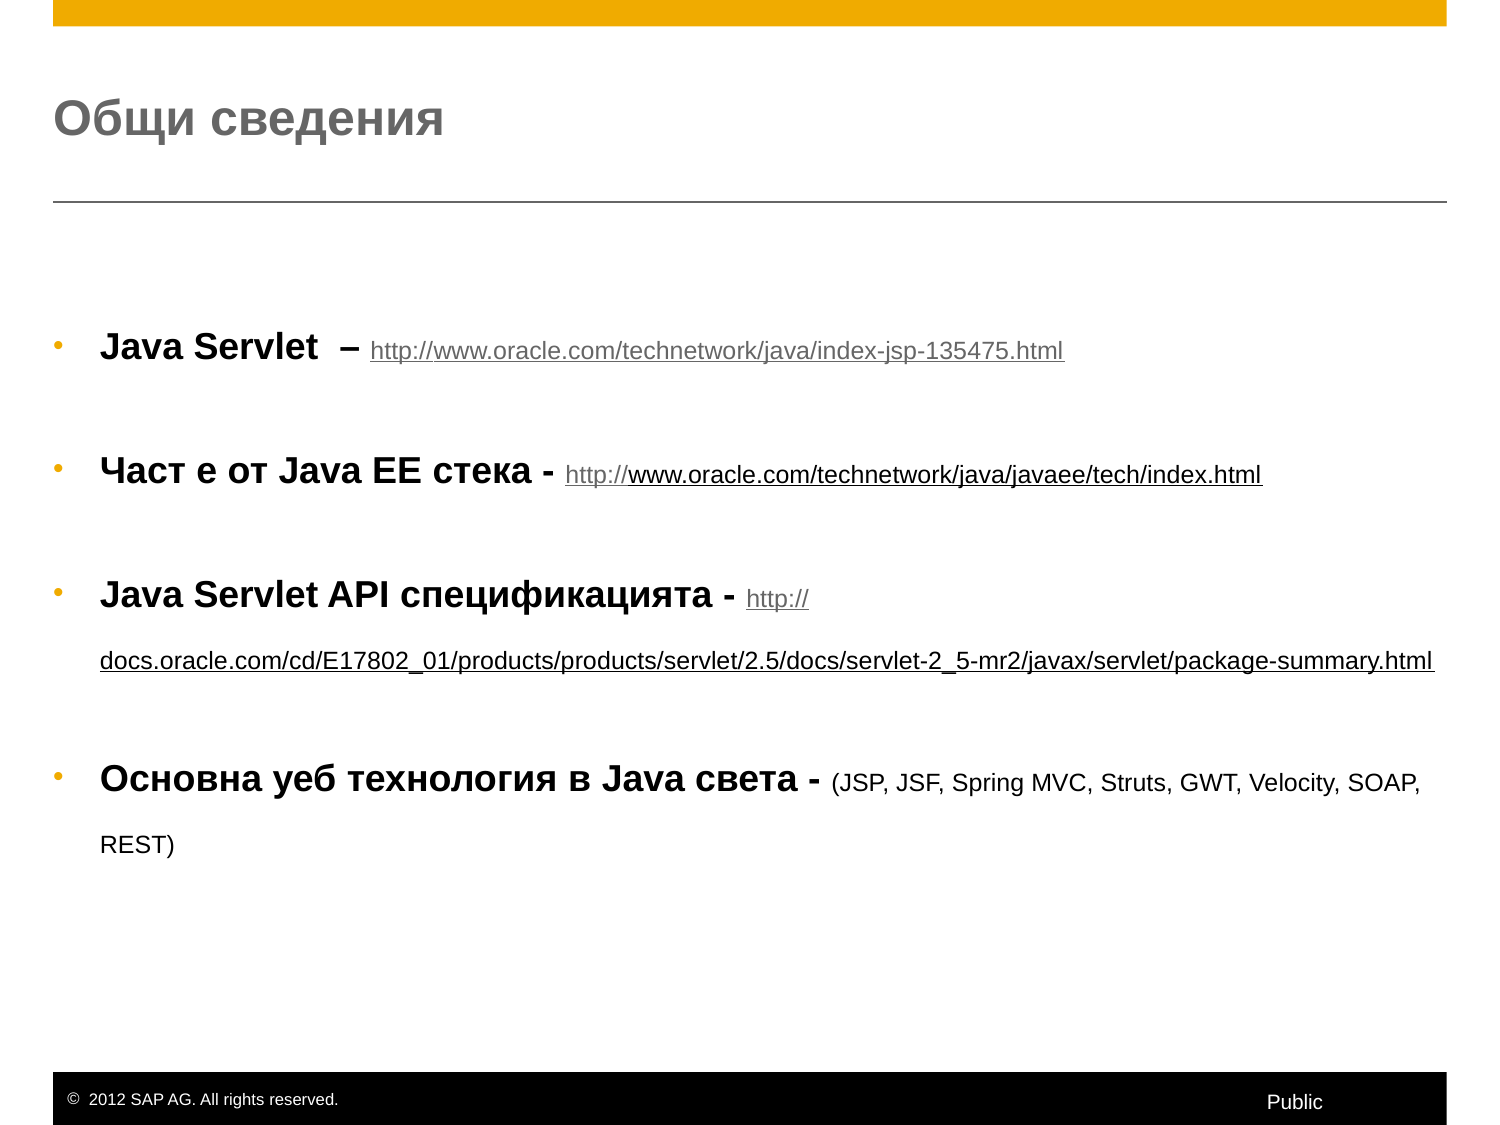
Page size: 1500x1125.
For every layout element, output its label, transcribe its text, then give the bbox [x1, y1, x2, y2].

list Java Servlet – http://www.oracle.com/technetwork/java/index-jsp-135475.html Част е от Java EE стека - http://www.oracle.com/technetwork/java/javaee/tech/index.html Java Servlet API спецификацията - http://docs.oracle.com/cd/E17802_01/products/products/servlet/2.5/docs/servlet-2_5-mr2/javax/servlet/package-summary.html Основна уеб технология в Java света - (JSP, JSF, Spring MVC, Struts, GWT, Velocity, SOAP, REST) [53, 277, 1447, 998]
title Общи сведения [53, 53, 1447, 178]
